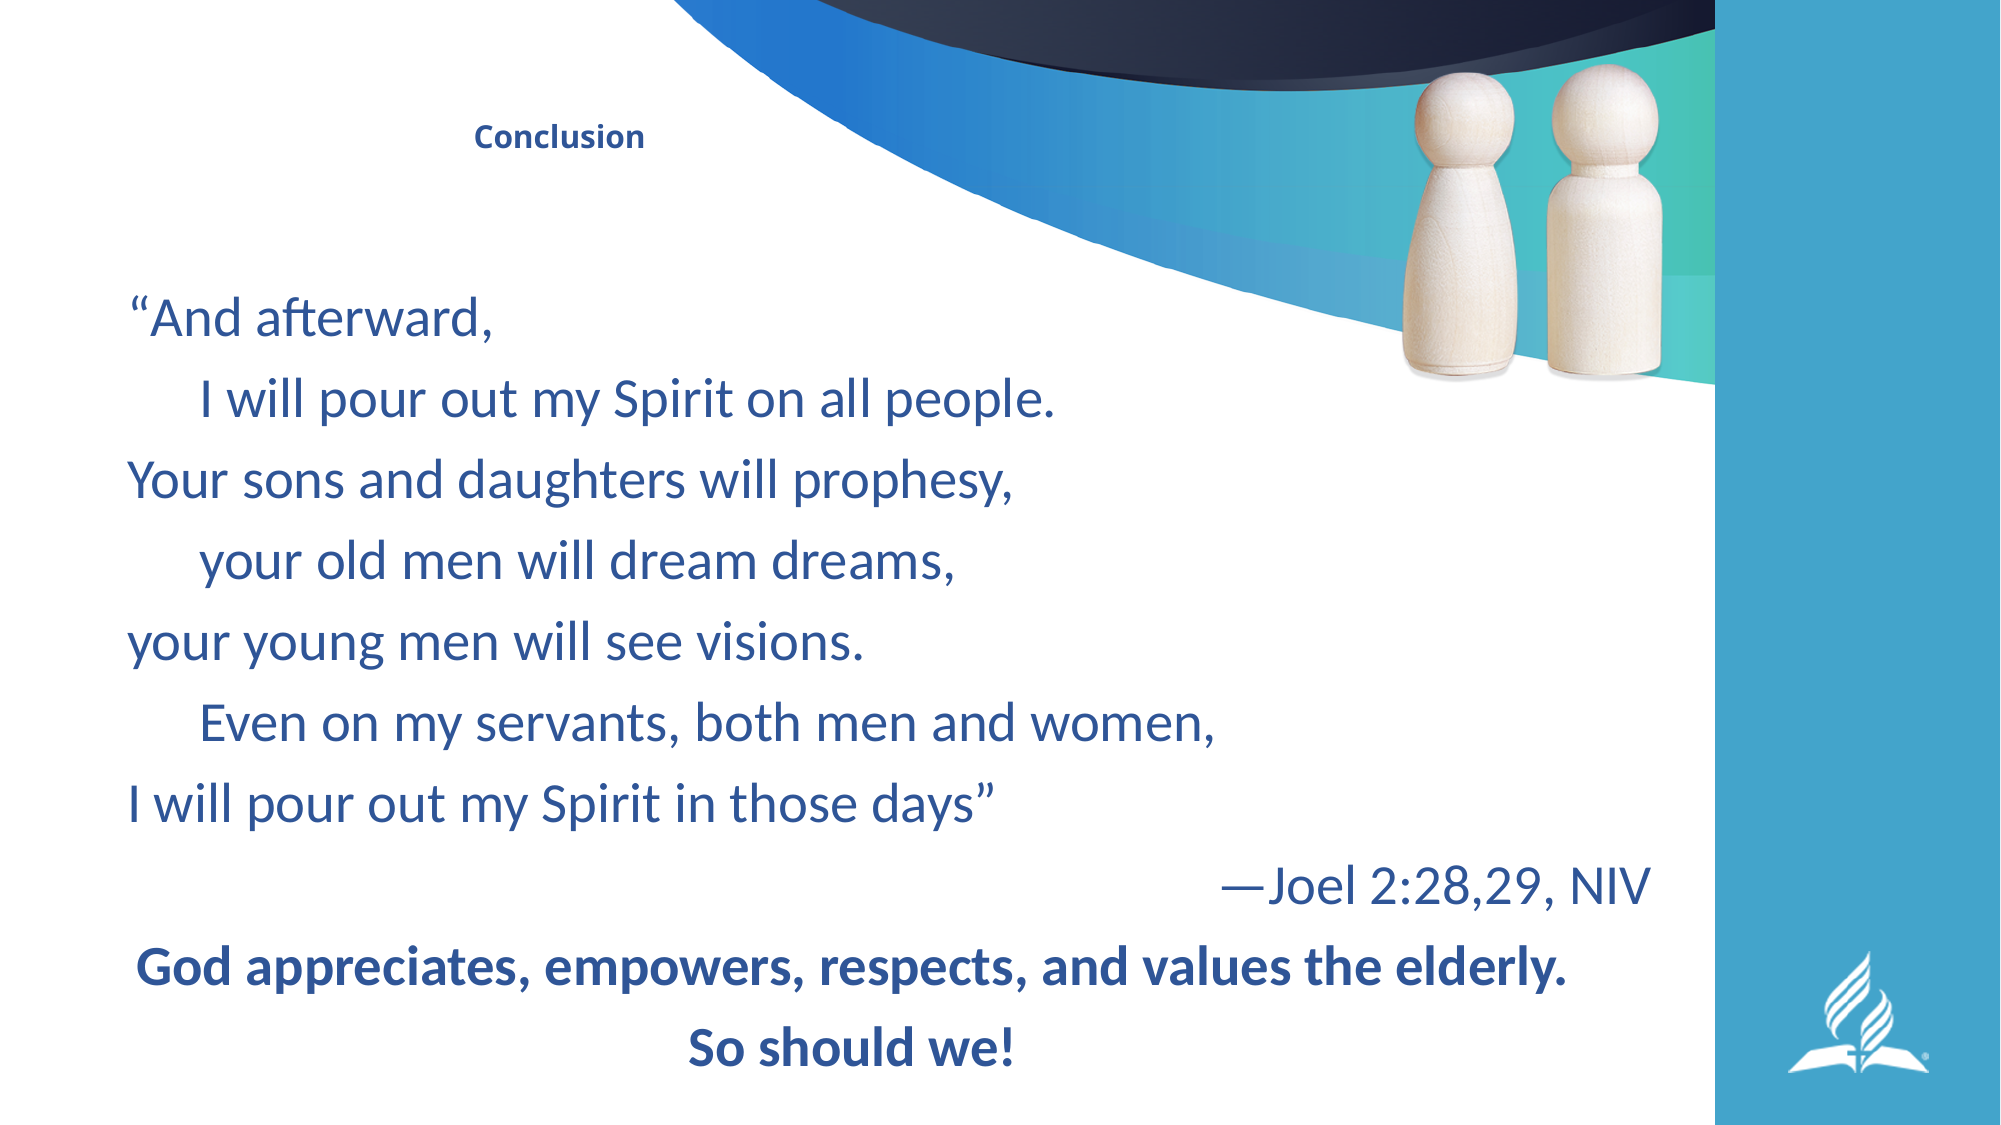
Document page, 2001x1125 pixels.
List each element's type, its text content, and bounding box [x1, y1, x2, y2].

list “And afterward, I will pour out my Spirit on all people. Your sons and daughters will prophesy, your old men will dream dreams, your young men will see visions. Even on my servants, both men and women, I will pour out my Spirit in those days” —Joel 2:28,29, NIV God appreciates, empowers, respects, and values the elderly. So should we! [38, 279, 1667, 1090]
picture [0, 0, 2001, 1125]
title Conclusion [38, 35, 1063, 237]
